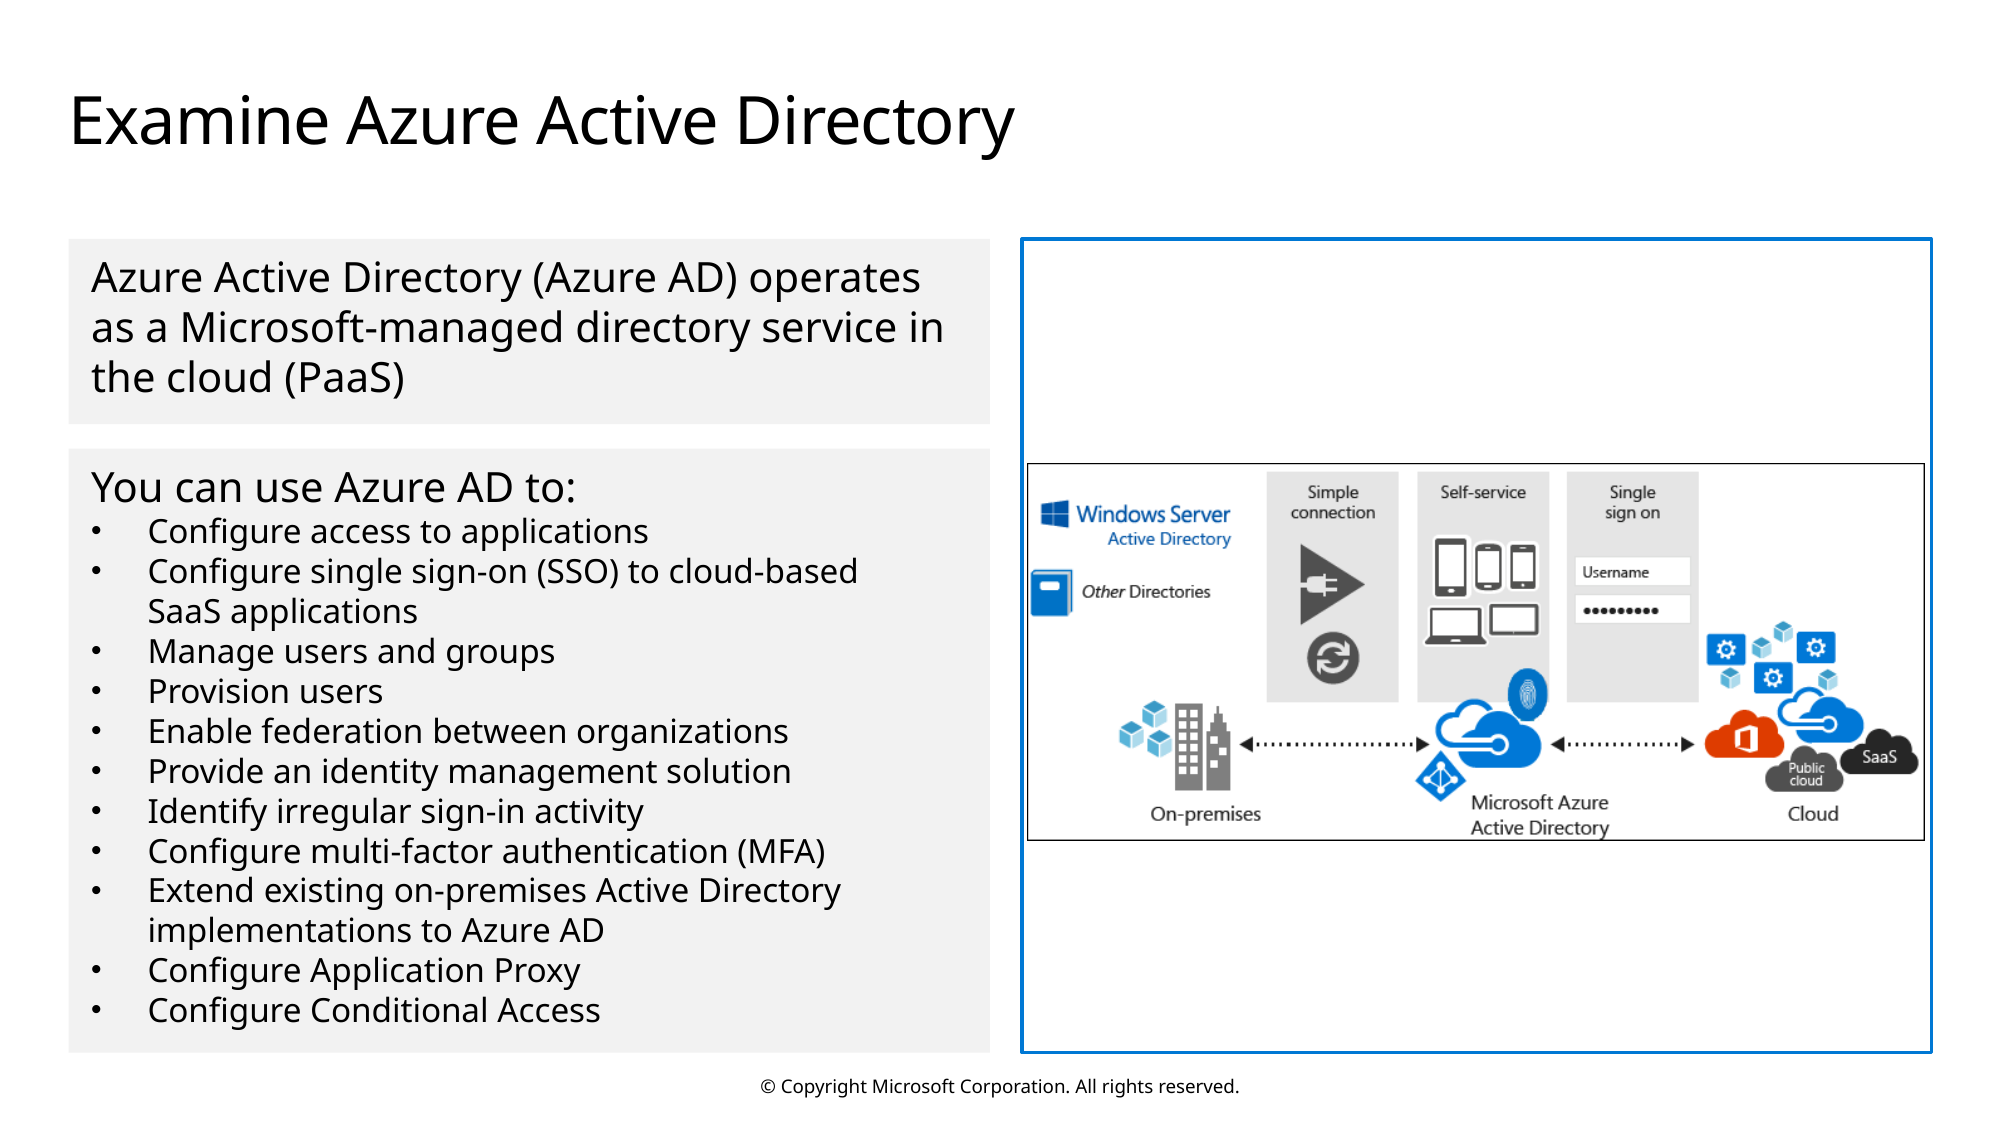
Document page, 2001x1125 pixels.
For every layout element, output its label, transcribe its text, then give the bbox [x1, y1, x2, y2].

title Examine Azure Active Directory [68, 72, 1932, 192]
list You can use Azure AD to: Configure access to applications Configure single sign-on (SSO) to cloud-based SaaS applications Manage users and groups Provision users Enable federation between organizations Provide an identity management solution Identify irregular sign-in activity Configure multi-factor authentication (MFA) Extend existing on-premises Active Directory implementations to Azure AD Configure Application Proxy Configure Conditional Access [68, 448, 990, 1053]
picture [1027, 463, 1926, 841]
list Azure Active Directory (Azure AD) operates as a Microsoft-managed directory service in the cloud (PaaS) [68, 238, 990, 425]
